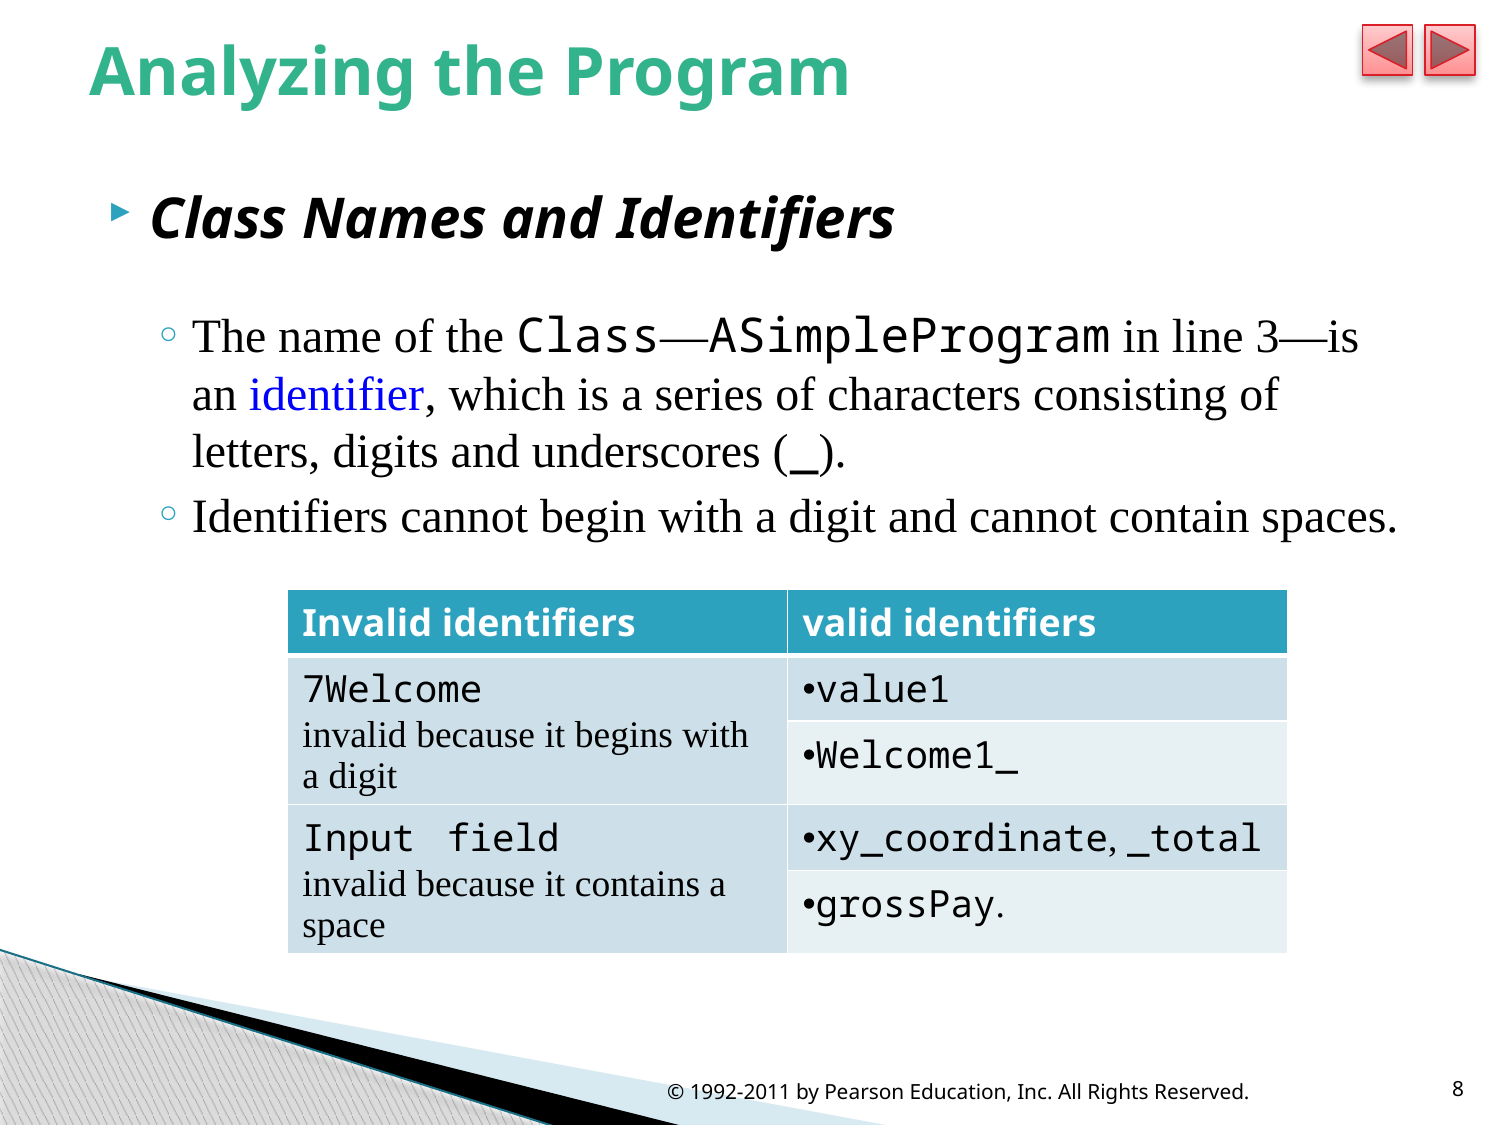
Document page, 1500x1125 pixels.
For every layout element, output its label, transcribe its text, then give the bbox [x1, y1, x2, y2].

table_cell 7Welcome invalid because it begins with a digit [288, 658, 787, 804]
table_cell value1 [788, 658, 1287, 720]
title Analyzing the Program [75, 0, 1425, 163]
table_header Invalid identifiers [288, 590, 787, 653]
table_cell grossPay. [788, 871, 1287, 953]
slide_number 8 [1418, 1051, 1479, 1112]
table_cell Welcome1_ [788, 722, 1287, 804]
footer © 1992-2011 by Pearson Education, Inc. All Rights Reserved. [612, 1051, 1305, 1112]
table_header valid identifiers [788, 590, 1287, 653]
table_cell xy_coordinate, _total [788, 805, 1287, 870]
list Class Names and Identifiers The name of the Class—ASimpleProgram in line 3—is an identifier, which is a series of characters consisting of letters, digits and underscores (_). Identifiers cannot begin with a digit and cannot contain spaces. [74, 174, 1426, 918]
table_cell Input field invalid because it contains a space [288, 805, 787, 953]
